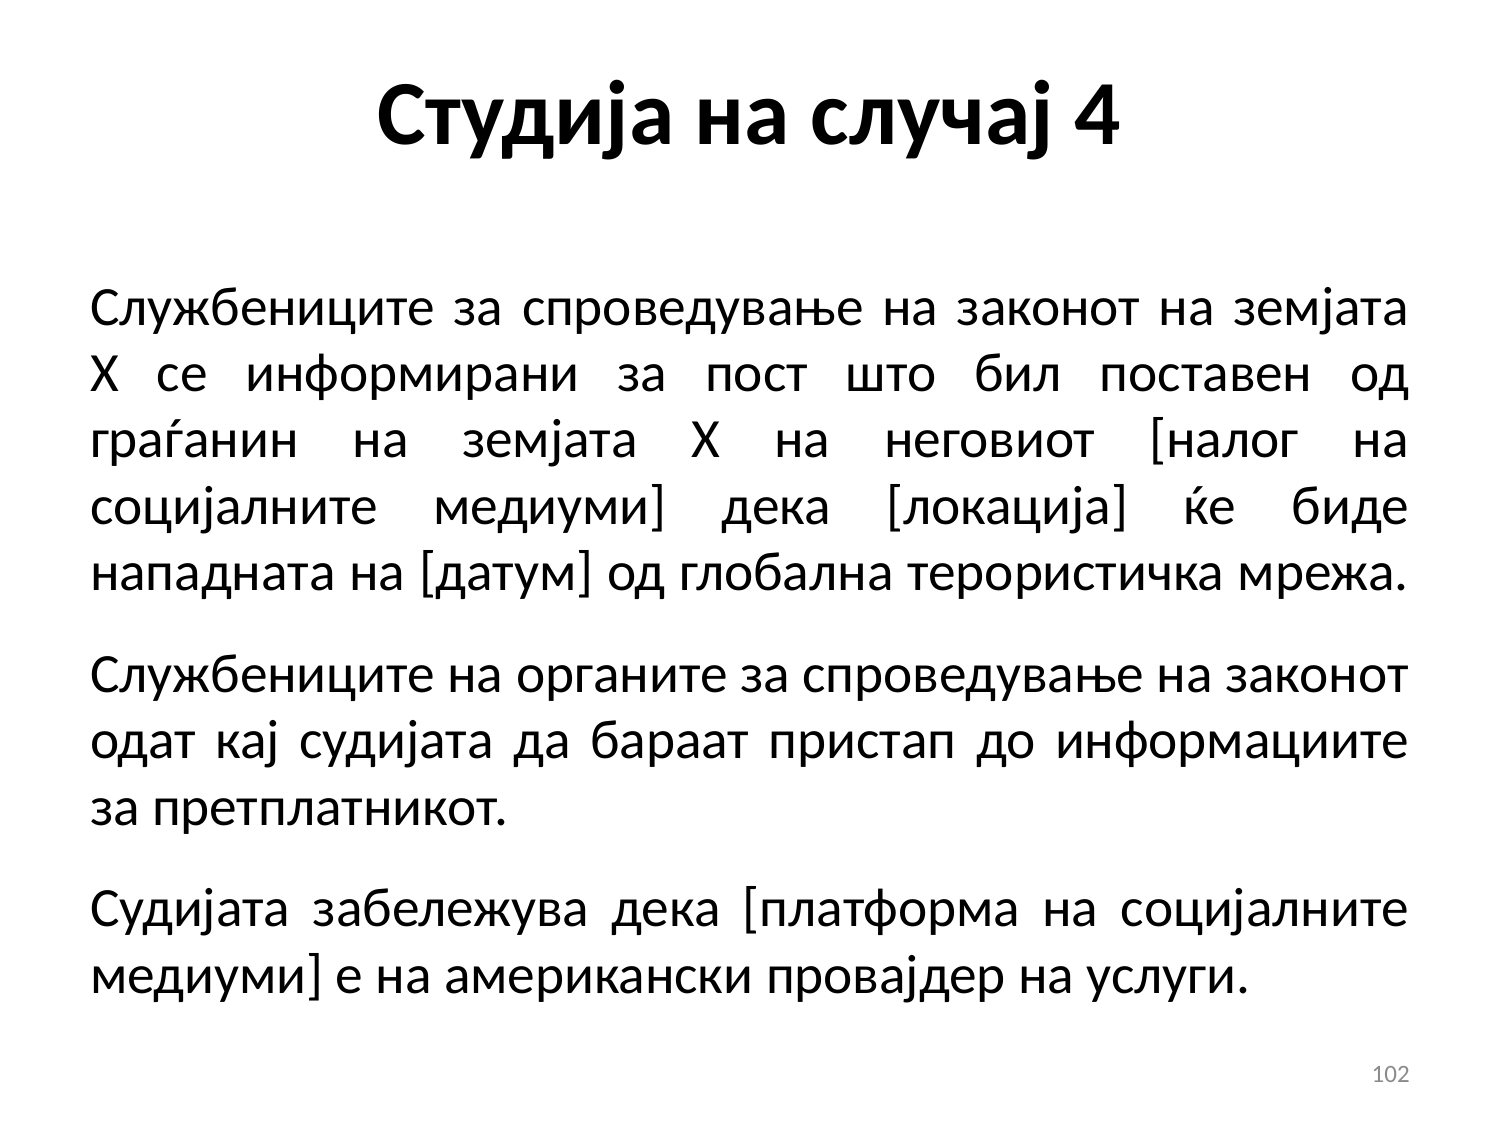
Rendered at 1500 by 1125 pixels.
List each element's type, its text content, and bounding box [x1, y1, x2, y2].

list Службениците за спроведување на законот на земјата Х се информирани за пост што бил поставен од граѓанин на земјата Х на неговиот [налог на социјалните медиуми] дека [локација] ќе биде нападната на [датум] од глобална терористичка мрежа. Службениците на органите за спроведување на законот одат кај судијата да бараат пристап до информациите за претплатникот. Судијата забележува дека [платформа на социјалните медиуми] е на американски провајдер на услуги. [75, 262, 1425, 1022]
title Студија на случај 4 [75, 45, 1425, 233]
slide_number 102 [1074, 1042, 1425, 1103]
